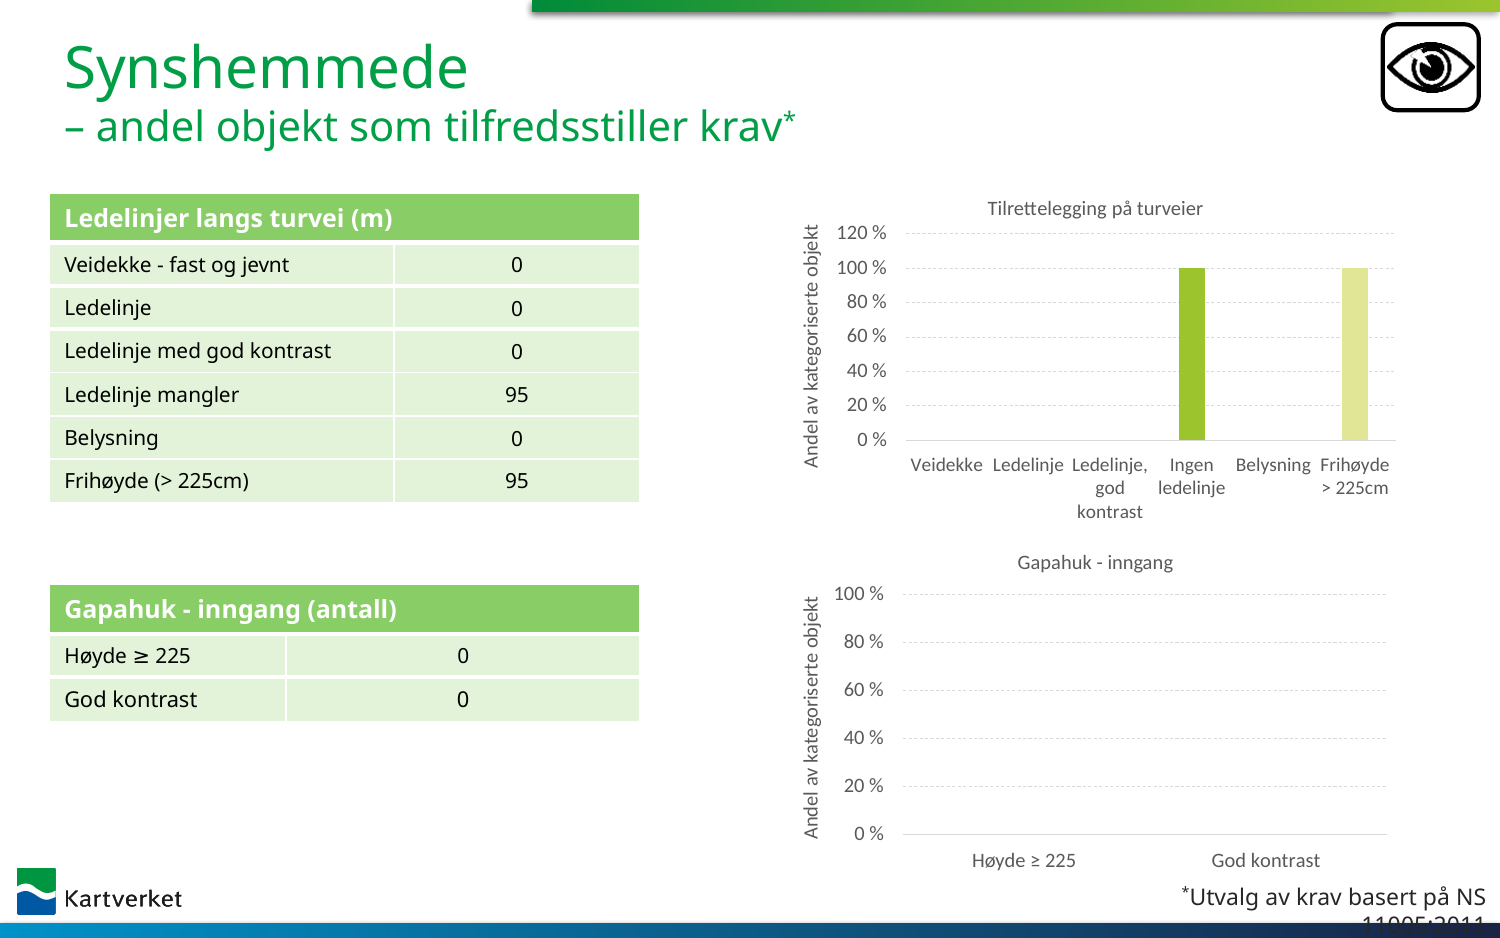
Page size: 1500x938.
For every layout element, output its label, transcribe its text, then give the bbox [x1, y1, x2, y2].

table_cell 95 [395, 373, 639, 415]
text_box *Utvalg av krav basert på NS 11005:2011 [1068, 873, 1500, 938]
table_cell Frihøyde (> 225cm) [50, 460, 393, 502]
table_cell Ledelinje med god kontrast [50, 331, 393, 372]
table_cell Belysning [50, 417, 393, 458]
picture [791, 187, 1400, 526]
table_cell Veidekke - fast og jevnt [50, 245, 393, 284]
table_header Ledelinjer langs turvei (m) [50, 194, 639, 240]
table_cell 0 [395, 417, 639, 458]
table_cell Høyde ≥ 225 [50, 636, 285, 675]
table_cell 0 [395, 245, 639, 284]
table_cell 0 [287, 636, 639, 675]
table_cell Ledelinje [50, 288, 393, 327]
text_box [1382, 24, 1480, 111]
table_cell 0 [287, 679, 639, 721]
table_header Gapahuk - inngang (antall) [50, 585, 639, 632]
table_cell 95 [395, 460, 639, 502]
table_cell 0 [395, 331, 639, 372]
table_cell 0 [395, 288, 639, 327]
table_cell Ledelinje mangler [50, 373, 393, 415]
text_box Synshemmede – andel objekt som tilfredsstiller krav* [49, 24, 1431, 158]
table_cell God kontrast [50, 679, 285, 721]
picture [791, 541, 1400, 880]
